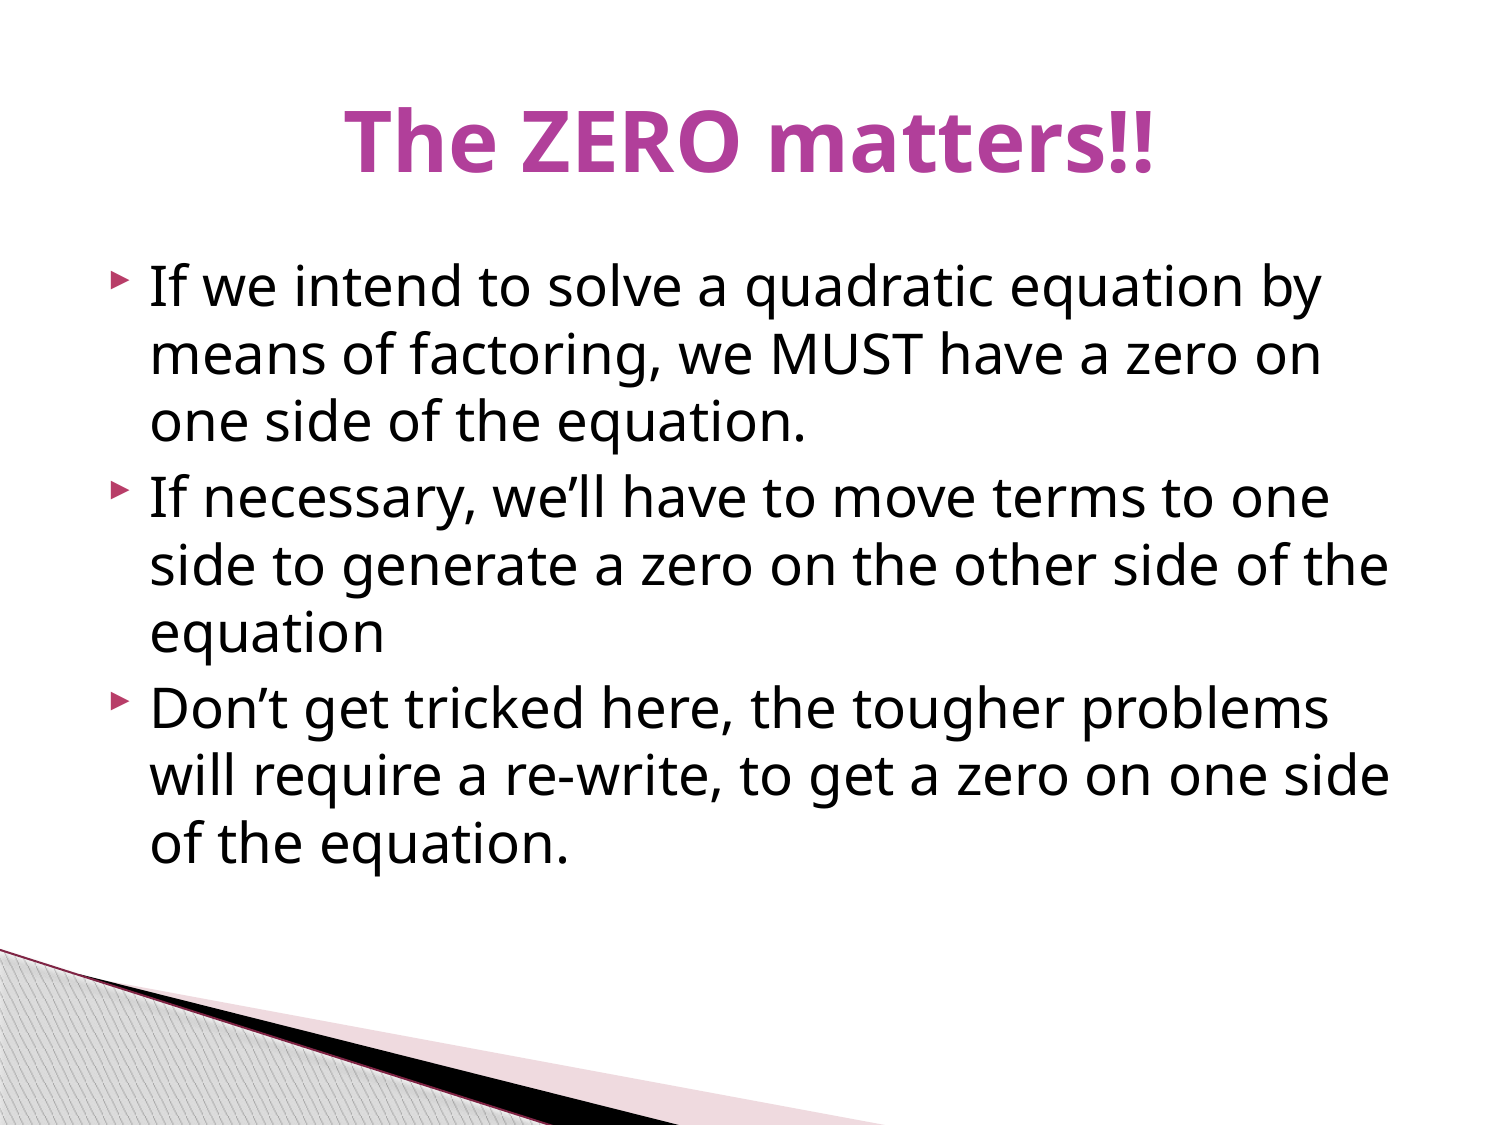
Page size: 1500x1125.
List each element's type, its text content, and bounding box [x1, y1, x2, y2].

list If we intend to solve a quadratic equation by means of factoring, we MUST have a zero on one side of the equation. If necessary, we’ll have to move terms to one side to generate a zero on the other side of the equation Don’t get tricked here, the tougher problems will require a re-write, to get a zero on one side of the equation. [75, 243, 1425, 986]
title The ZERO matters!! [75, 45, 1425, 233]
